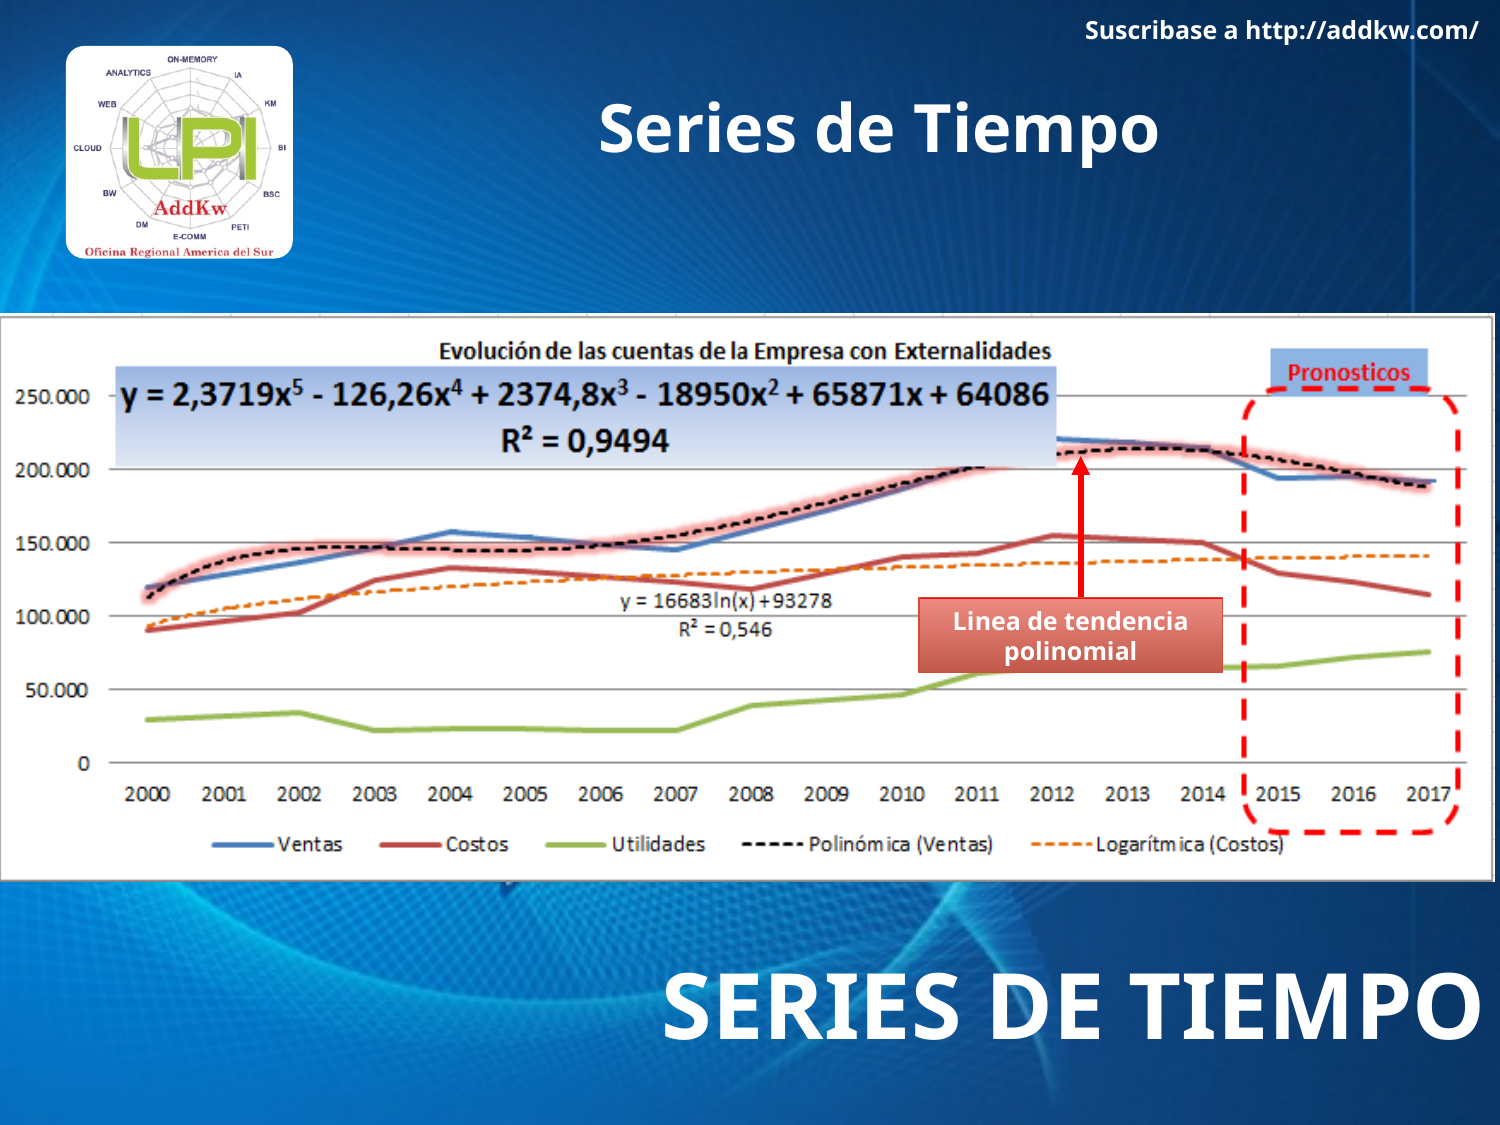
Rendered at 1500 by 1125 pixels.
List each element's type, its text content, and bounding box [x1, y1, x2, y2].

picture [0, 0, 1500, 1125]
text_box Suscribase a http://addkw.com/ [1070, 7, 1495, 52]
text_box Series de Tiempo [289, 78, 1471, 173]
